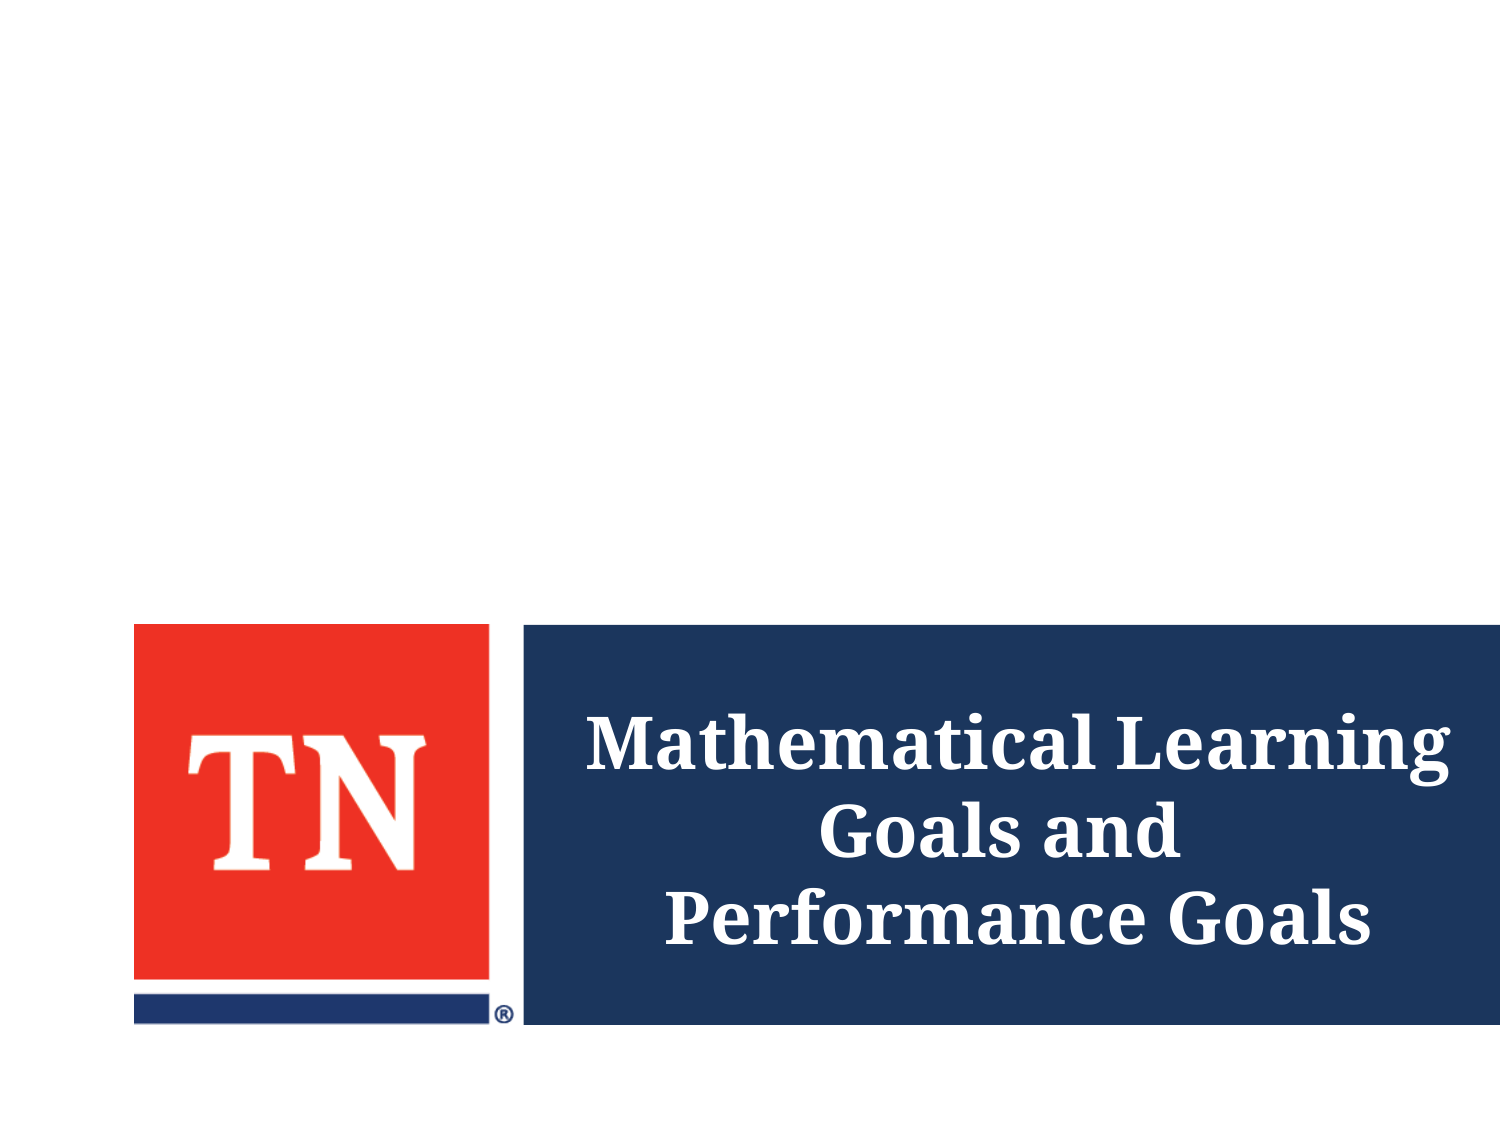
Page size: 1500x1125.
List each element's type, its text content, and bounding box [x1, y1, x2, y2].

picture [134, 624, 525, 1025]
title Mathematical Learning Goals and Performance Goals [562, 662, 1475, 994]
